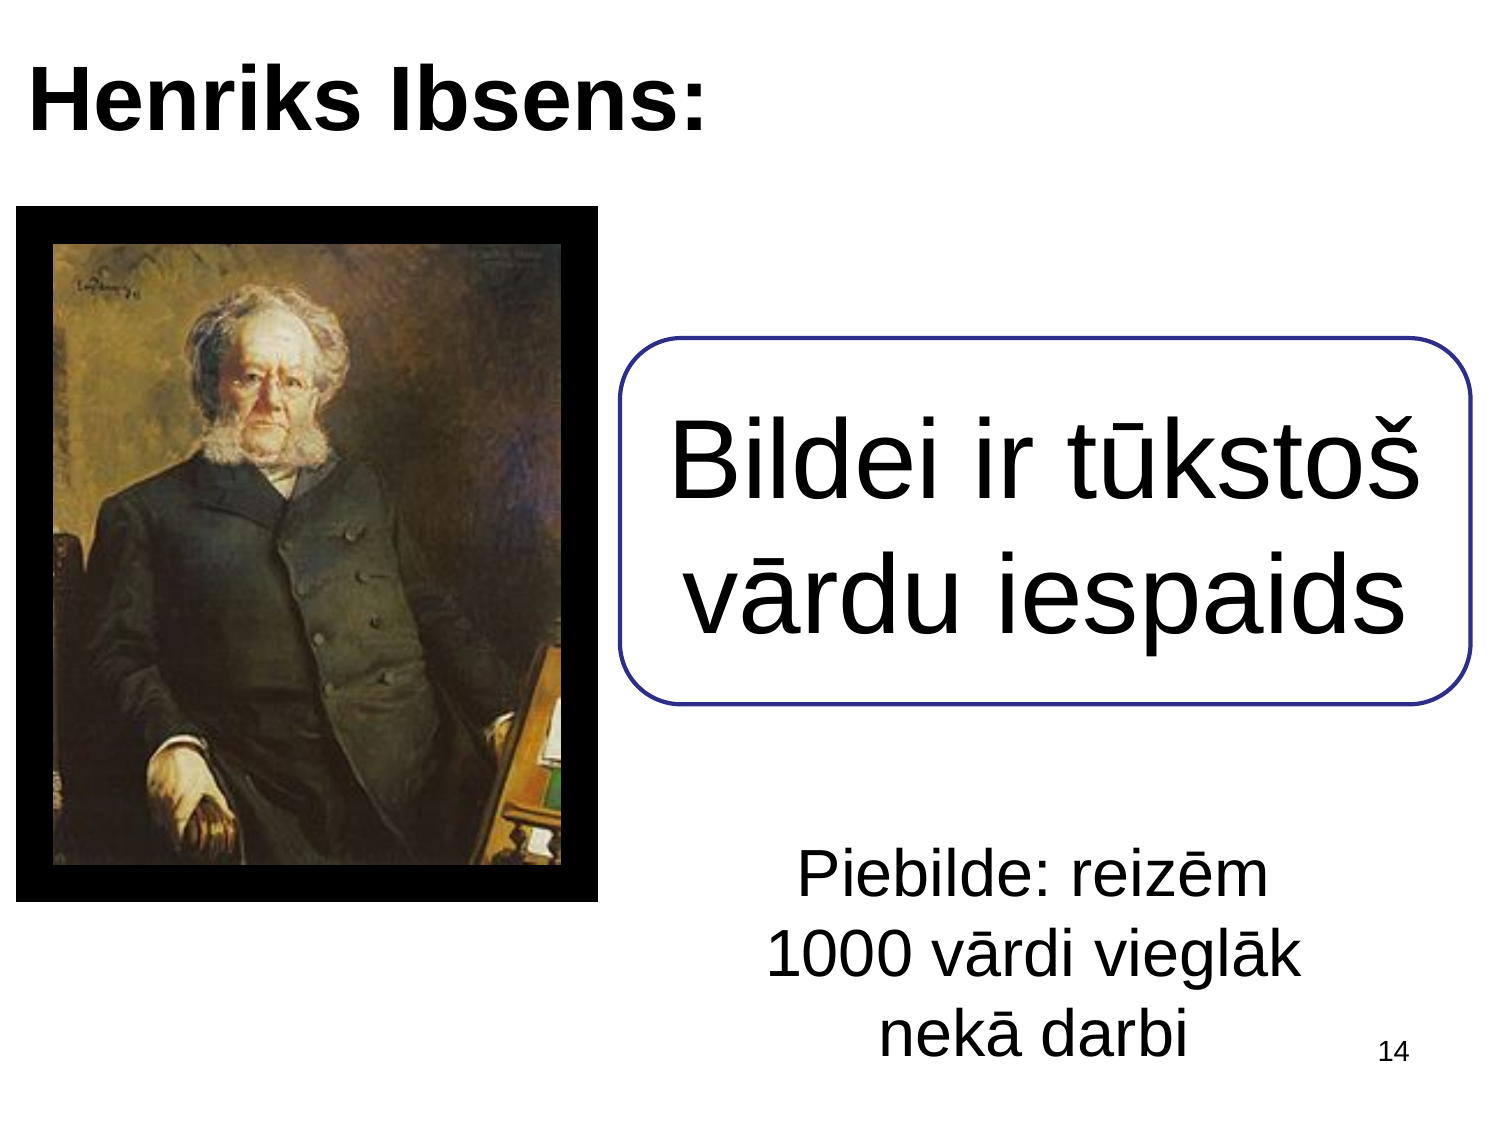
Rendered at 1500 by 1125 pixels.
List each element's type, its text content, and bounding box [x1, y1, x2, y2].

title Henriks Ibsens: [0, 18, 739, 169]
slide_number 14 [1074, 1024, 1426, 1103]
text_box Bildei ir tūkstoš vārdu iespaids [617, 335, 1473, 707]
picture [52, 243, 562, 865]
text_box Piebilde: reizēm 1000 vārdi vieglāk nekā darbi [714, 822, 1353, 1077]
